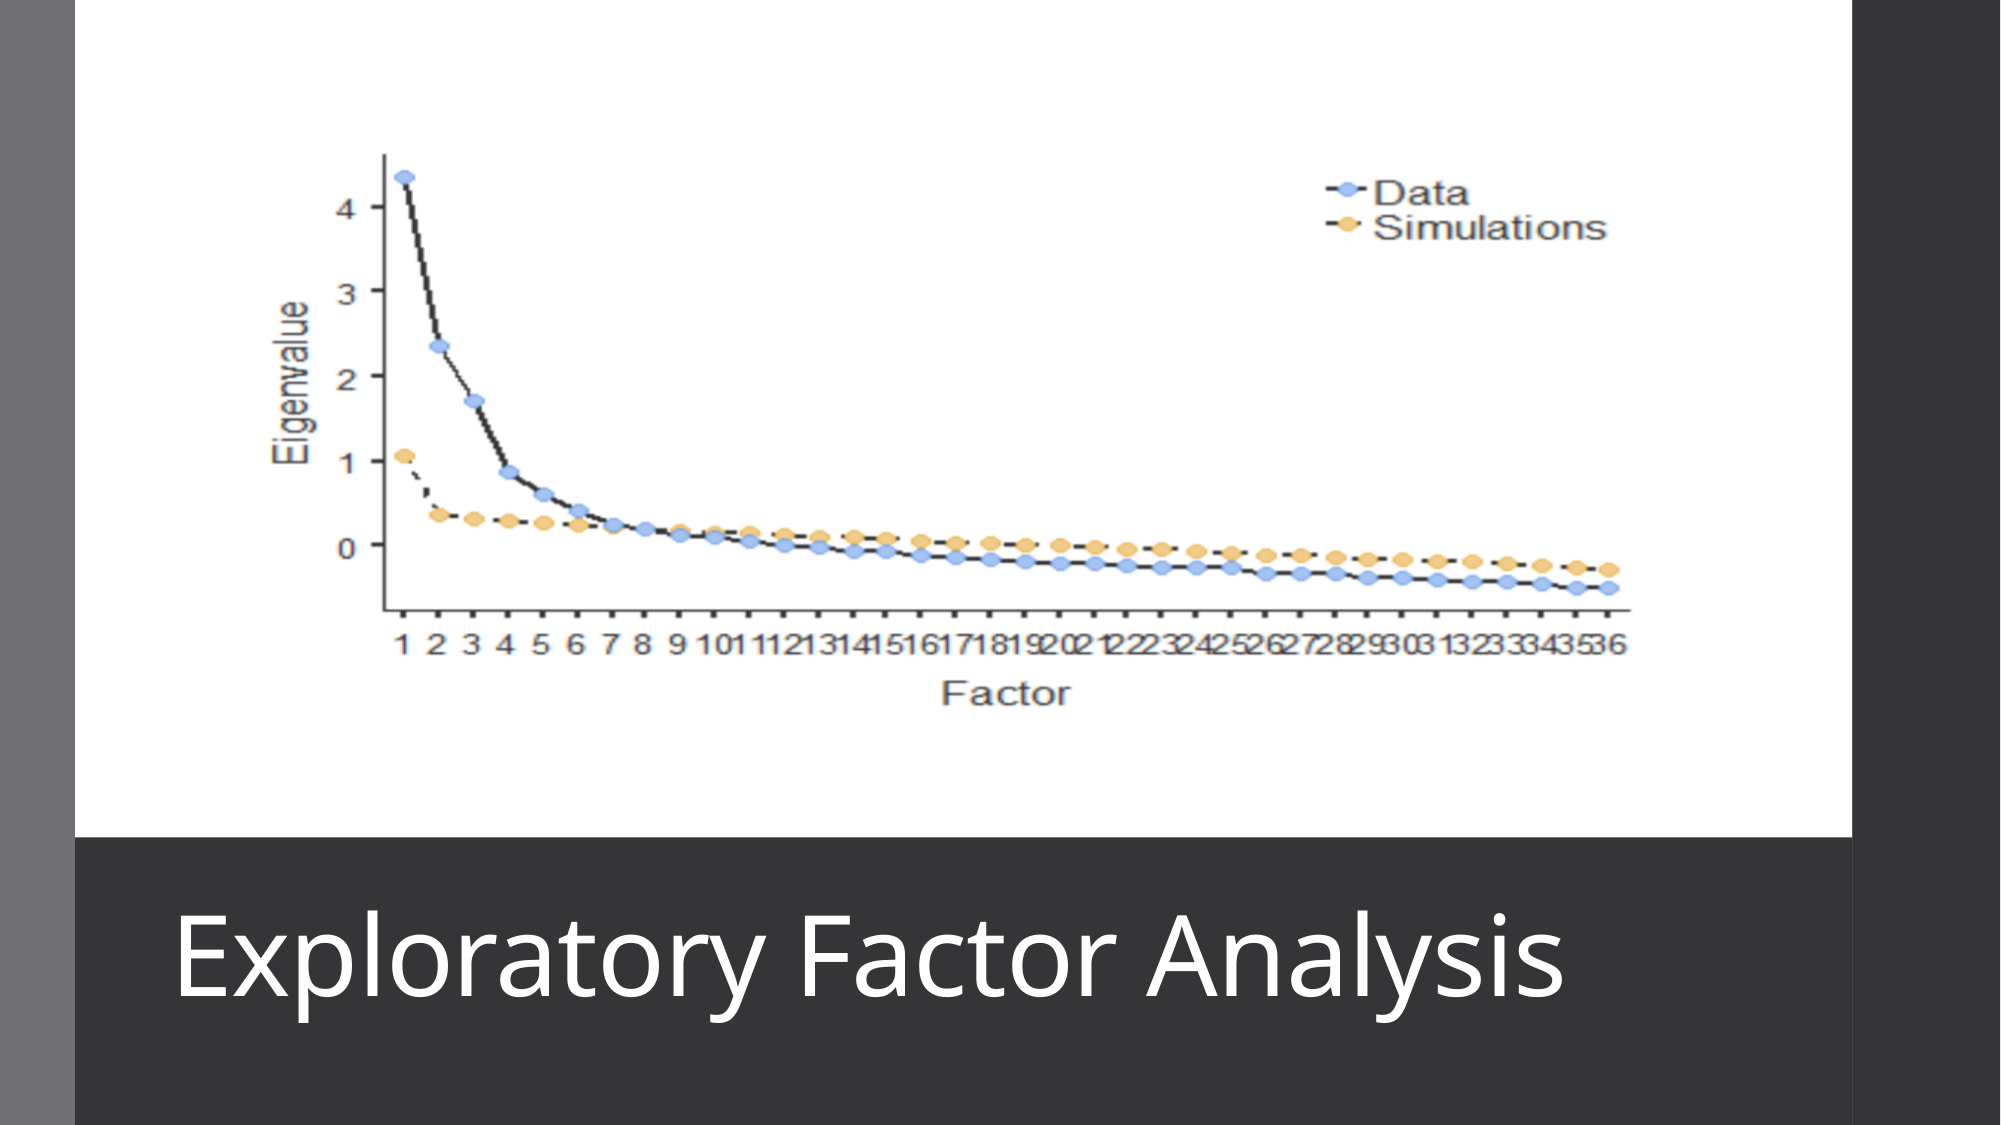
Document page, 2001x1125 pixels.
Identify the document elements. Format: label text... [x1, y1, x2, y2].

text_box [1851, 0, 2000, 1125]
text_box [76, 0, 1851, 836]
title Exploratory Factor Analysis [154, 849, 1821, 1027]
text_box [0, 0, 76, 1125]
picture [228, 104, 1706, 733]
text_box [76, 836, 1851, 1125]
